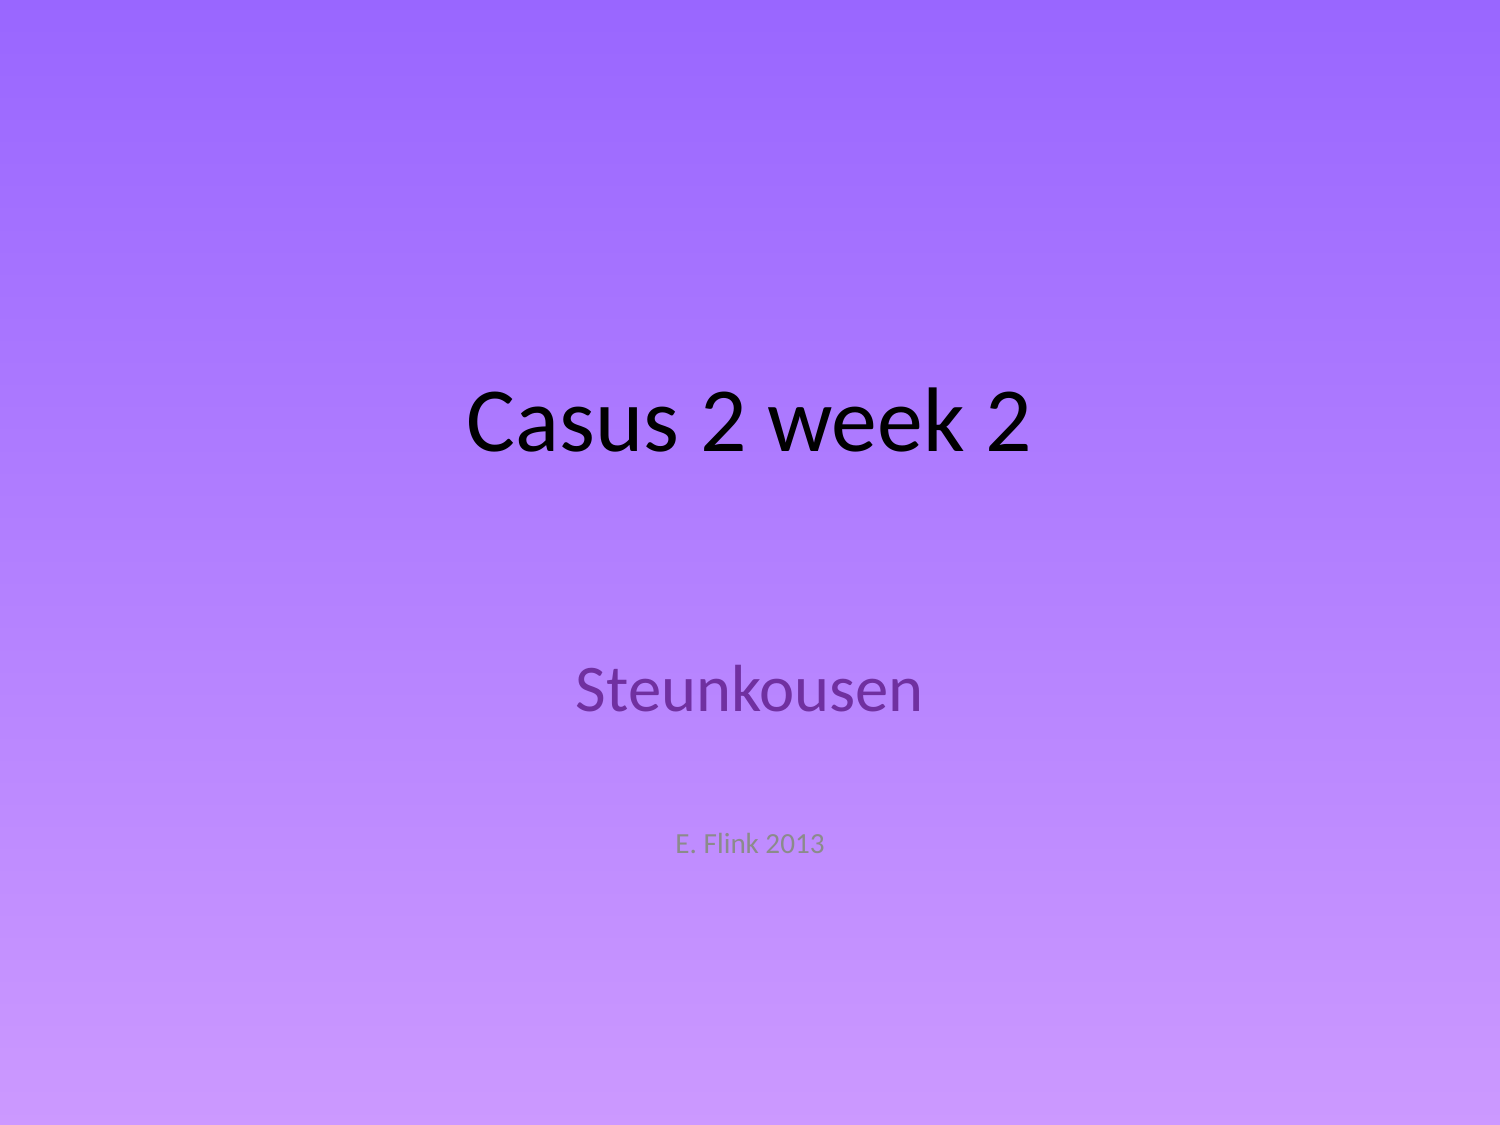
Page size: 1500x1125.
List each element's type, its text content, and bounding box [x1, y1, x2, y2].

title Casus 2 week 2 [112, 349, 1388, 591]
subtitle Steunkousen E. Flink 2013 [225, 637, 1275, 925]
